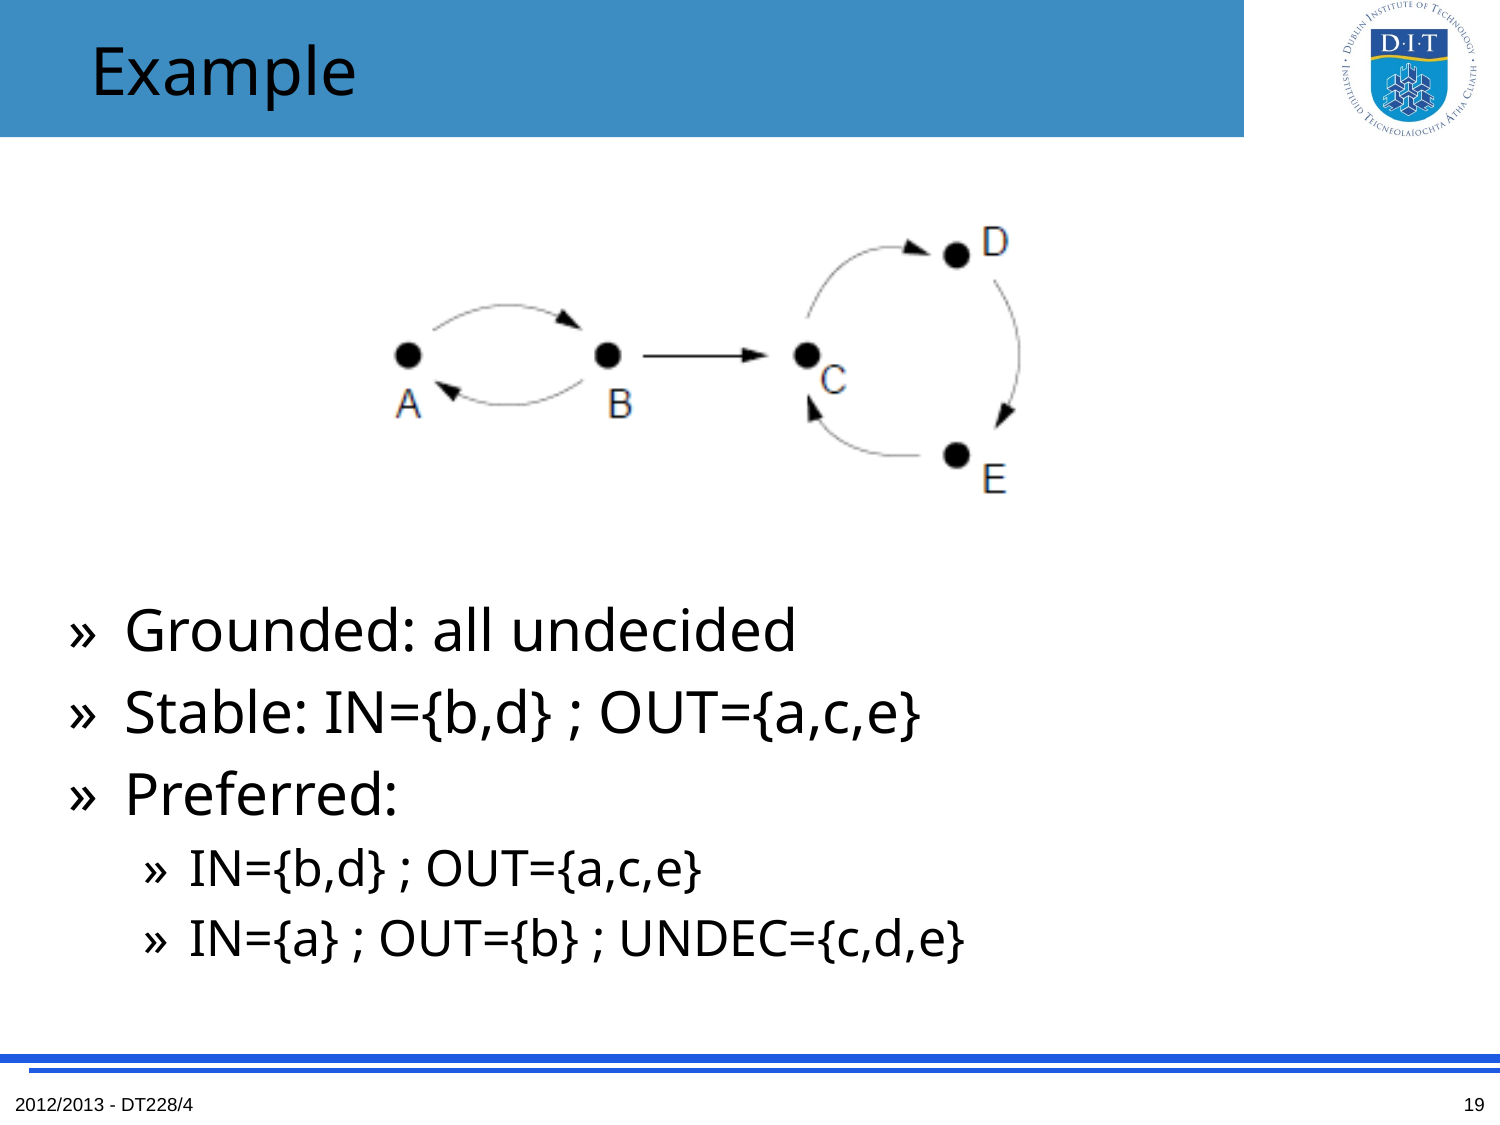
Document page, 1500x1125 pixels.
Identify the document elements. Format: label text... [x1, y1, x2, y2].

picture [1340, 0, 1478, 138]
slide_number 19 [1149, 1084, 1500, 1125]
title Example [74, 0, 1105, 138]
slide_number 2012/2013 - DT228/4 [0, 1084, 351, 1125]
list Grounded: all undecided Stable: IN={b,d} ; OUT={a,c,e} Preferred: IN={b,d} ; OUT={a,c,e} IN={a} ; OUT={b} ; UNDEC={c,d,e} [52, 585, 1404, 980]
picture [194, 219, 1137, 518]
